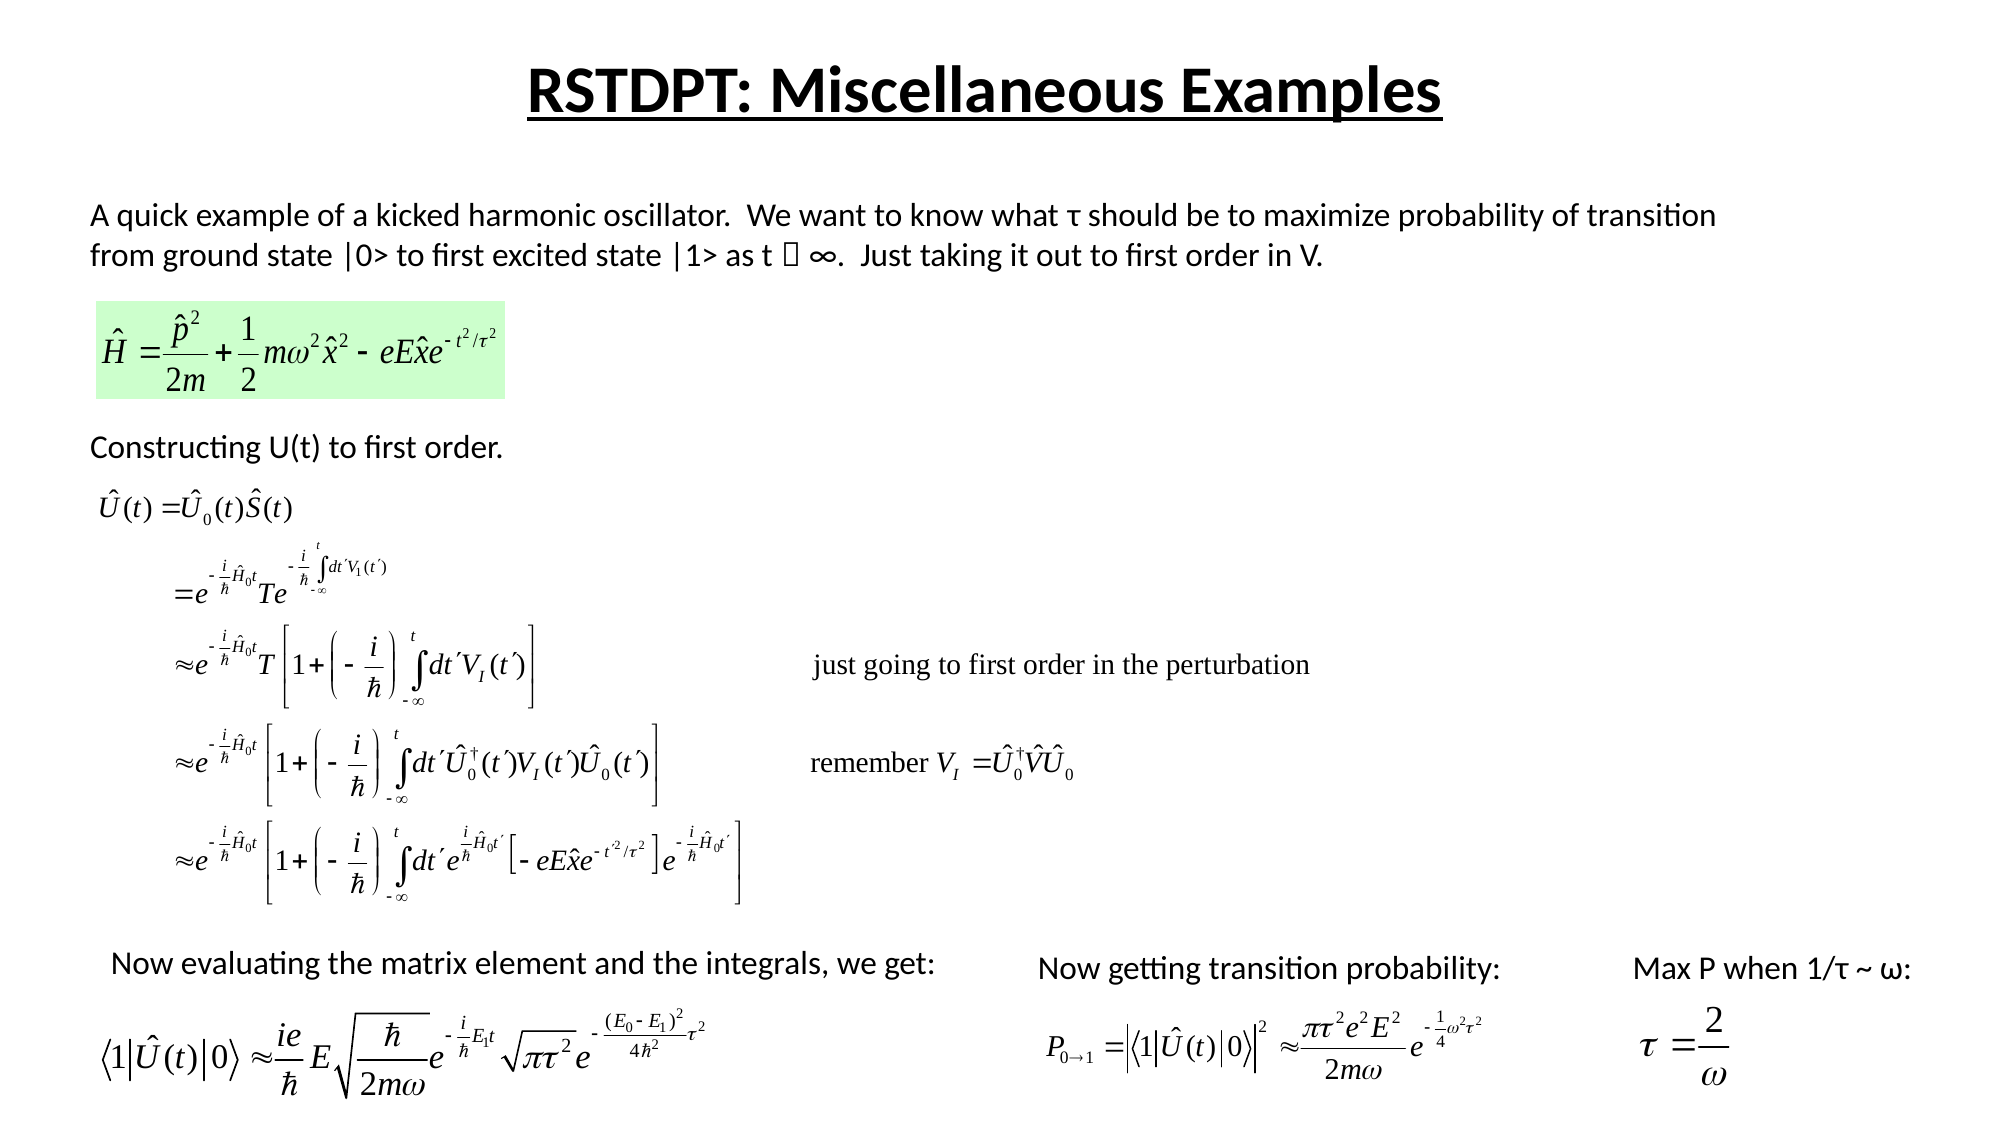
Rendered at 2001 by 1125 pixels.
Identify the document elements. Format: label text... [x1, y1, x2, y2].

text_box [95, 300, 505, 399]
text_box Now evaluating the matrix element and the integrals, we get: [96, 934, 1024, 989]
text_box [95, 482, 1315, 913]
text_box Constructing U(t) to first order. [75, 418, 692, 473]
text_box A quick example of a kicked harmonic oscillator. We want to know what τ should be to maximize probability of transition from ground state |0> to first excited state |1> as t  ∞. Just taking it out to first order in V. [75, 185, 1806, 281]
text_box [1040, 1003, 1490, 1087]
text_box Now getting transition probability: [1023, 939, 1547, 994]
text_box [95, 999, 715, 1106]
text_box RSTDPT: Miscellaneous Examples [512, 38, 1604, 134]
text_box Max P when 1/τ ~ ω: [1617, 939, 1951, 994]
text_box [1635, 995, 1738, 1095]
